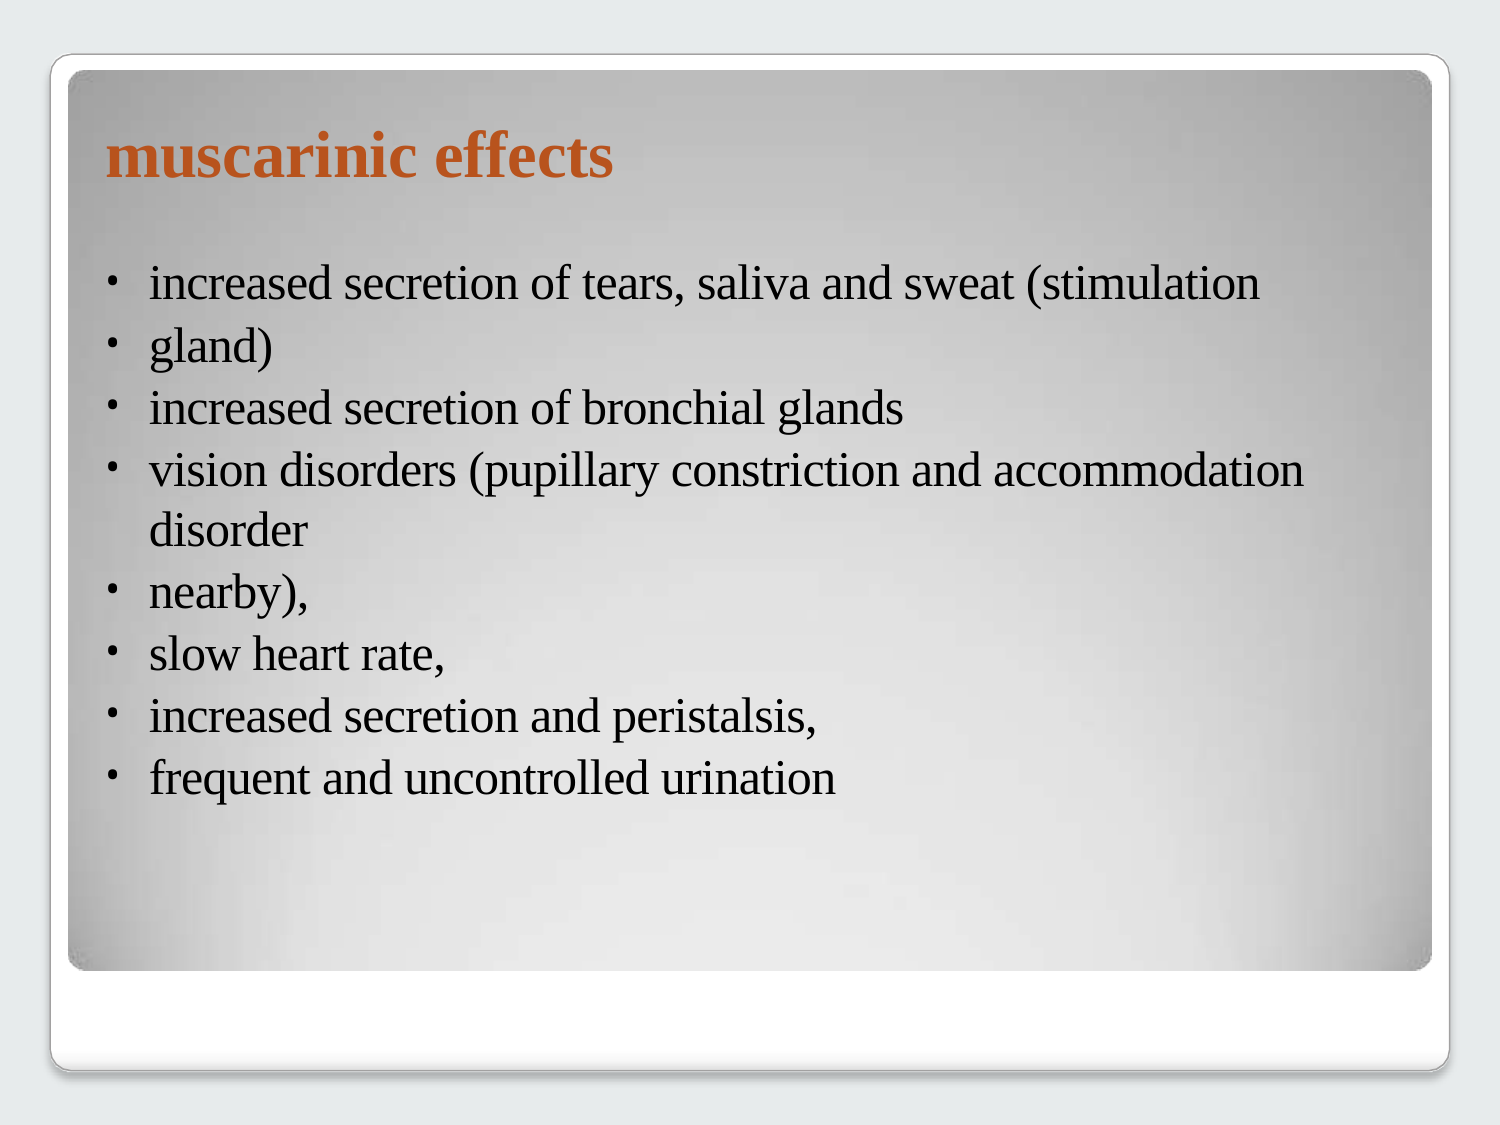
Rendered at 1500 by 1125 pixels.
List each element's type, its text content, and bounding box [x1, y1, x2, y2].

title muscarinic effects [102, 108, 737, 247]
picture [36, 46, 1464, 1094]
text_box increased secretion of tears, saliva and sweat (stimulation gland) increased secretion of bronchial glands vision disorders (pupillary constriction and accommodation disorder nearby), slow heart rate, increased secretion and peristalsis, frequent and uncontrolled urination [102, 247, 1388, 805]
